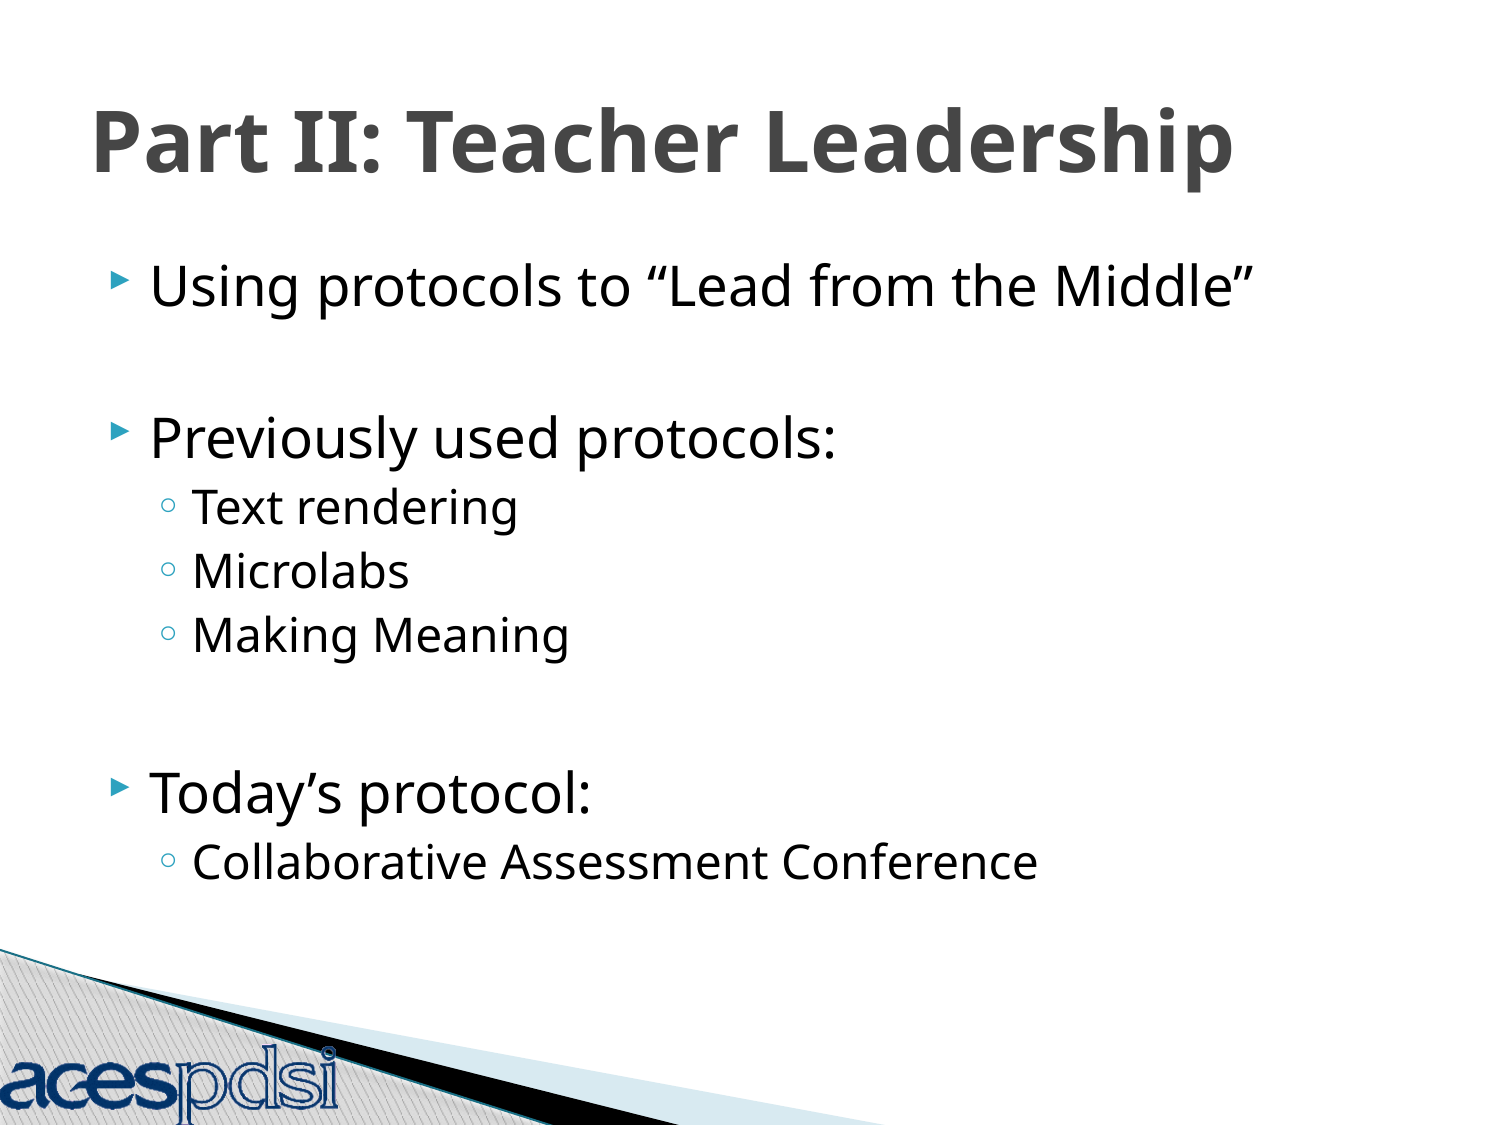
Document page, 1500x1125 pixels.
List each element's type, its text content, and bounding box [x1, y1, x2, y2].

list Using protocols to “Lead from the Middle” Previously used protocols: Text rendering Microlabs Making Meaning Today’s protocol: Collaborative Assessment Conference [75, 243, 1425, 986]
title Part II: Teacher Leadership [75, 45, 1425, 233]
picture [0, 1044, 338, 1125]
